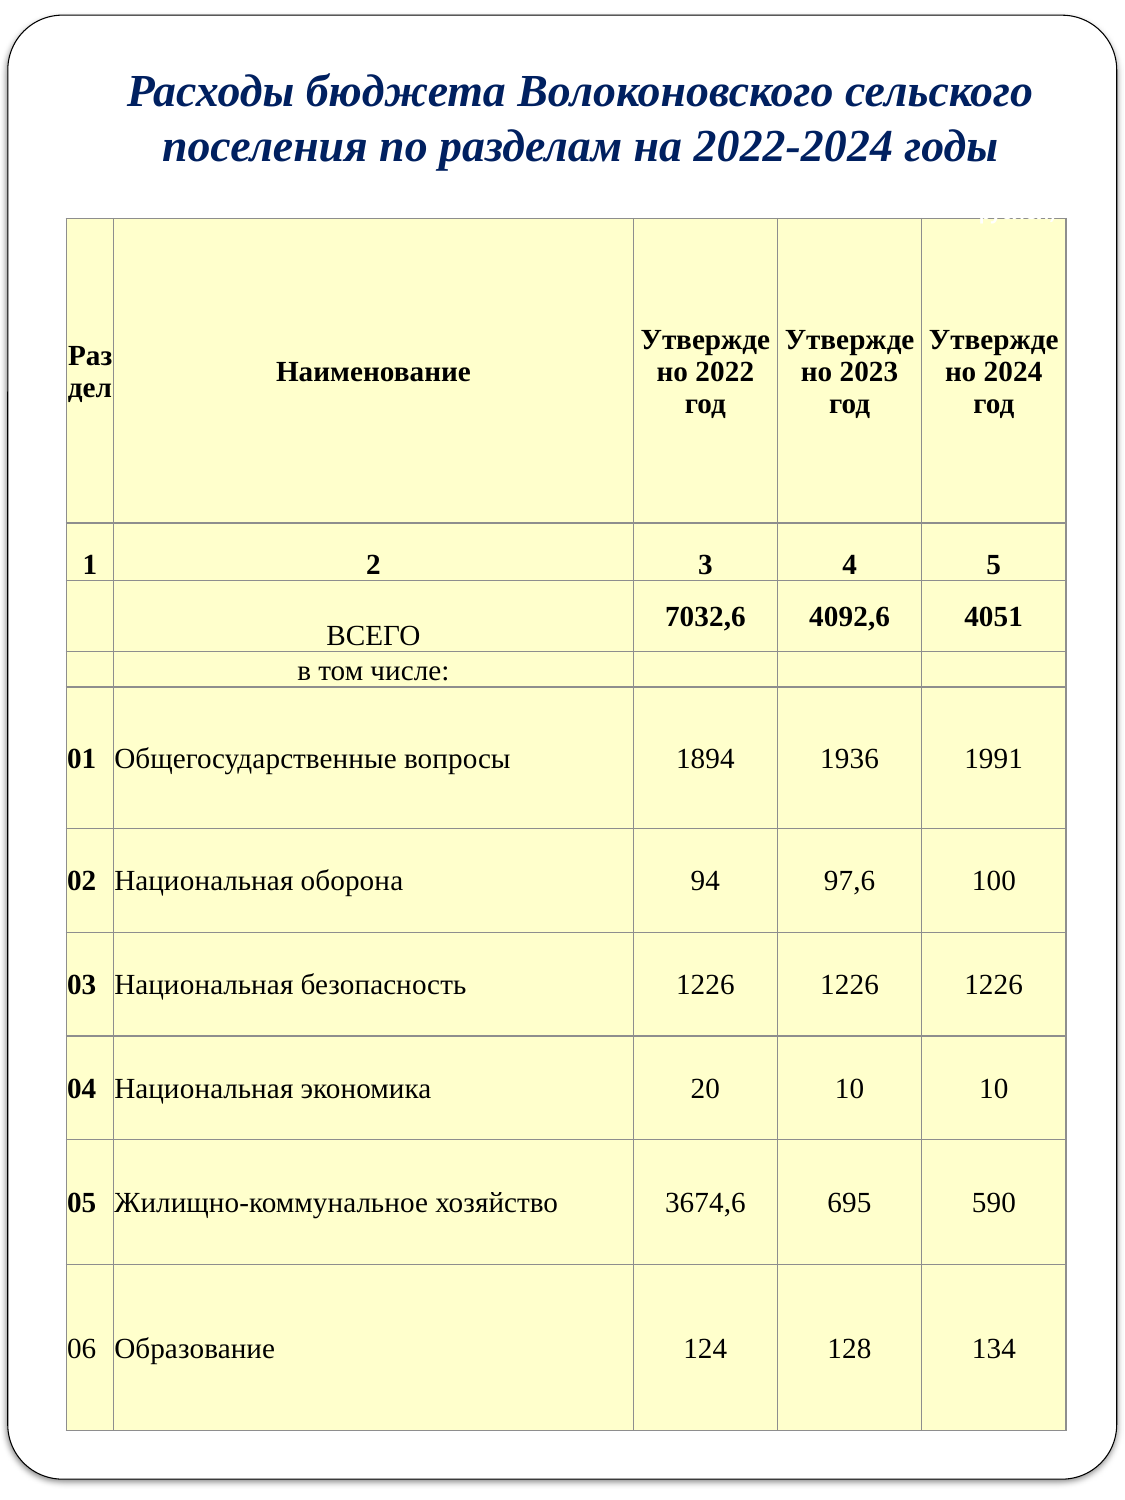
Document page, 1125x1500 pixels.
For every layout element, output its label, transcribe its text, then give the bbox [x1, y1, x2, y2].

table_cell 1226 [634, 933, 777, 1035]
table_cell 1991 [922, 688, 1065, 828]
table_cell ВСЕГО [114, 581, 633, 651]
table_cell Национальная безопасность [114, 933, 633, 1035]
table_cell Жилищно-коммунальное хозяйство [114, 1140, 633, 1264]
table_cell 4 [778, 524, 921, 580]
table_cell Образование [114, 1265, 633, 1430]
table_cell 695 [778, 1140, 921, 1264]
table_cell 10 [778, 1037, 921, 1139]
table_header Наименование [114, 219, 633, 522]
table_cell [634, 652, 777, 686]
table_cell Общегосударственные вопросы [114, 688, 633, 828]
table_cell 20 [634, 1037, 777, 1139]
table_cell [778, 652, 921, 686]
table_header Утверждено 2024 год [922, 219, 1065, 522]
table_cell 124 [634, 1265, 777, 1430]
table_cell 3674,6 [634, 1140, 777, 1264]
table_cell [67, 581, 113, 651]
table_cell 1936 [778, 688, 921, 828]
table_cell 1226 [778, 933, 921, 1035]
table_cell 3 [634, 524, 777, 580]
table_cell [922, 652, 1065, 686]
table_cell 05 [67, 1140, 113, 1264]
table_cell Национальная экономика [114, 1037, 633, 1139]
table_cell в том числе: [114, 652, 633, 686]
table_cell 100 [922, 829, 1065, 932]
table_cell 4051 [922, 581, 1065, 651]
table_header Утверждено 2023 год [778, 219, 921, 522]
table_cell 7032,6 [634, 581, 777, 651]
table_cell 1 [67, 524, 113, 580]
table_cell Национальная оборона [114, 829, 633, 932]
table_cell 590 [922, 1140, 1065, 1264]
table_cell 01 [67, 688, 113, 828]
table_cell 10 [922, 1037, 1065, 1139]
table_cell 02 [67, 829, 113, 932]
table_cell 1894 [634, 688, 777, 828]
table_cell 4092,6 [778, 581, 921, 651]
table_header Утверждено 2022 год [634, 219, 777, 522]
table_cell 04 [67, 1037, 113, 1139]
table_cell [67, 652, 113, 686]
text_box (тыс. рублей) [964, 171, 1100, 231]
table_header Раздел [67, 219, 113, 522]
table_cell 03 [67, 933, 113, 1035]
table_cell 94 [634, 829, 777, 932]
table_cell 2 [114, 524, 633, 580]
table_cell 1226 [922, 933, 1065, 1035]
table_cell 5 [922, 524, 1065, 580]
table_cell 128 [778, 1265, 921, 1430]
table_cell 134 [922, 1265, 1065, 1430]
text_box Расходы бюджета Волоконовского сельского поселения по разделам на 2022-2024 годы [66, 53, 1094, 178]
table_cell 06 [67, 1265, 113, 1430]
table_cell 97,6 [778, 829, 921, 932]
